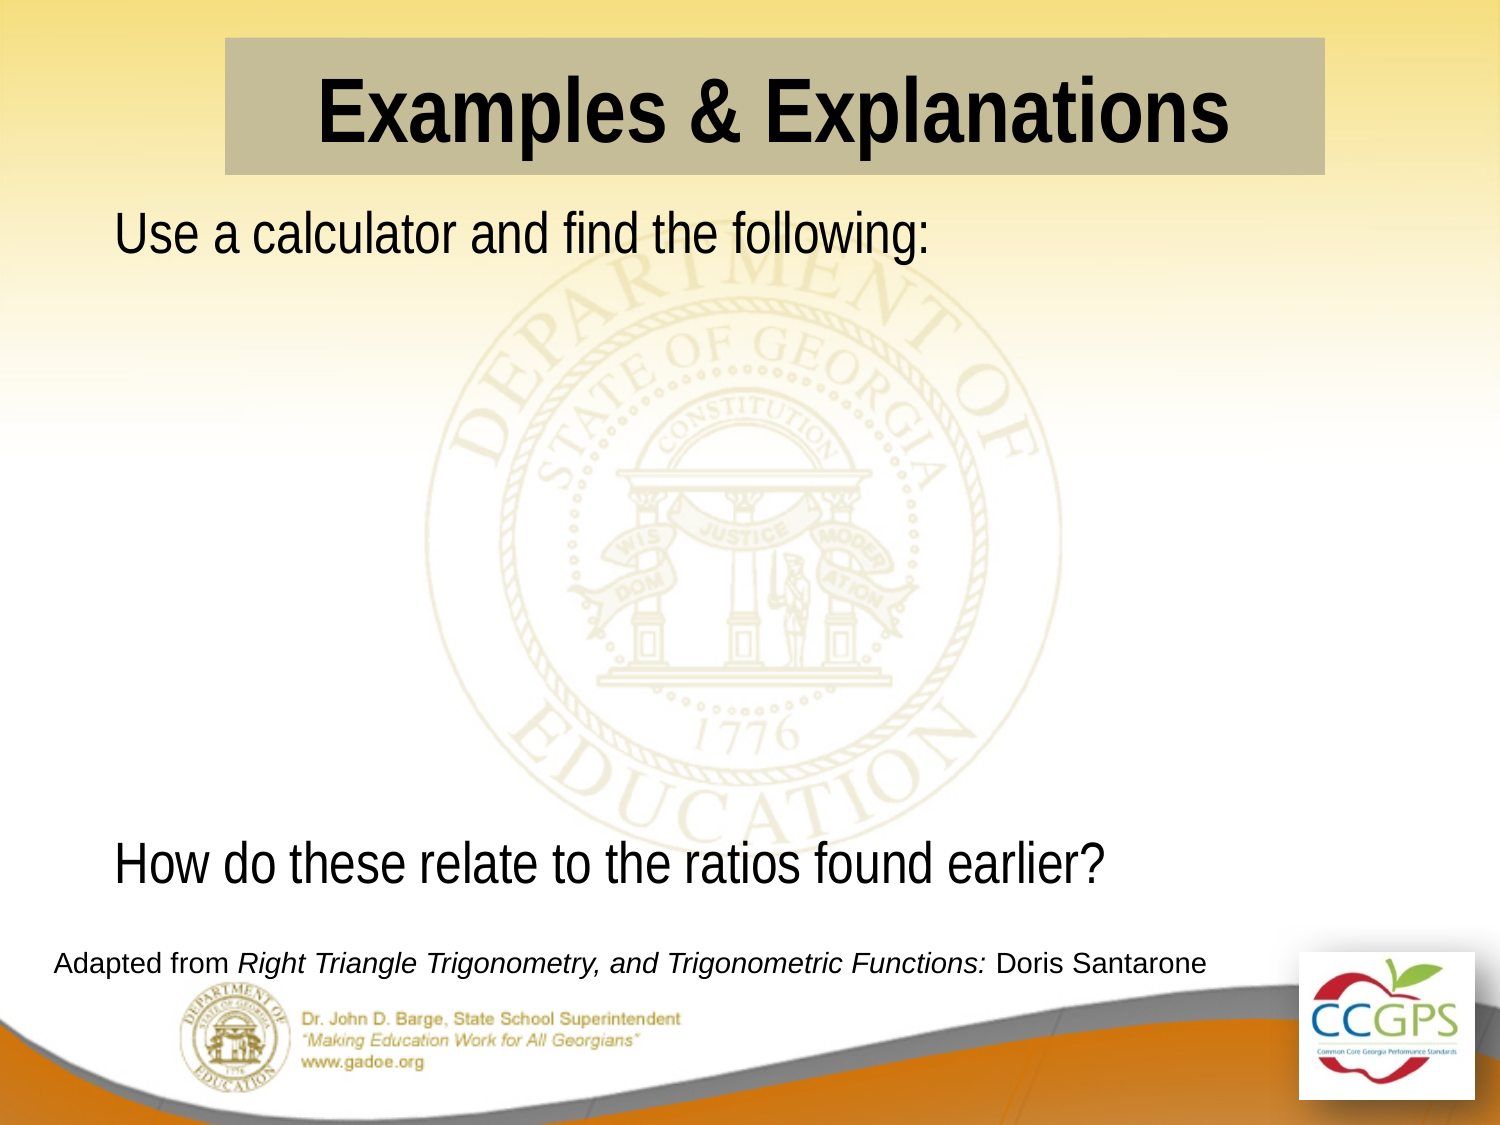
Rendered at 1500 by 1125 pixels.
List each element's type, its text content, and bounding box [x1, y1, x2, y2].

picture [0, 0, 1500, 1125]
title Examples & Explanations [224, 37, 1326, 176]
text_box Adapted from Right Triangle Trigonometry, and Trigonometric Functions: Doris Santarone [38, 937, 1231, 988]
